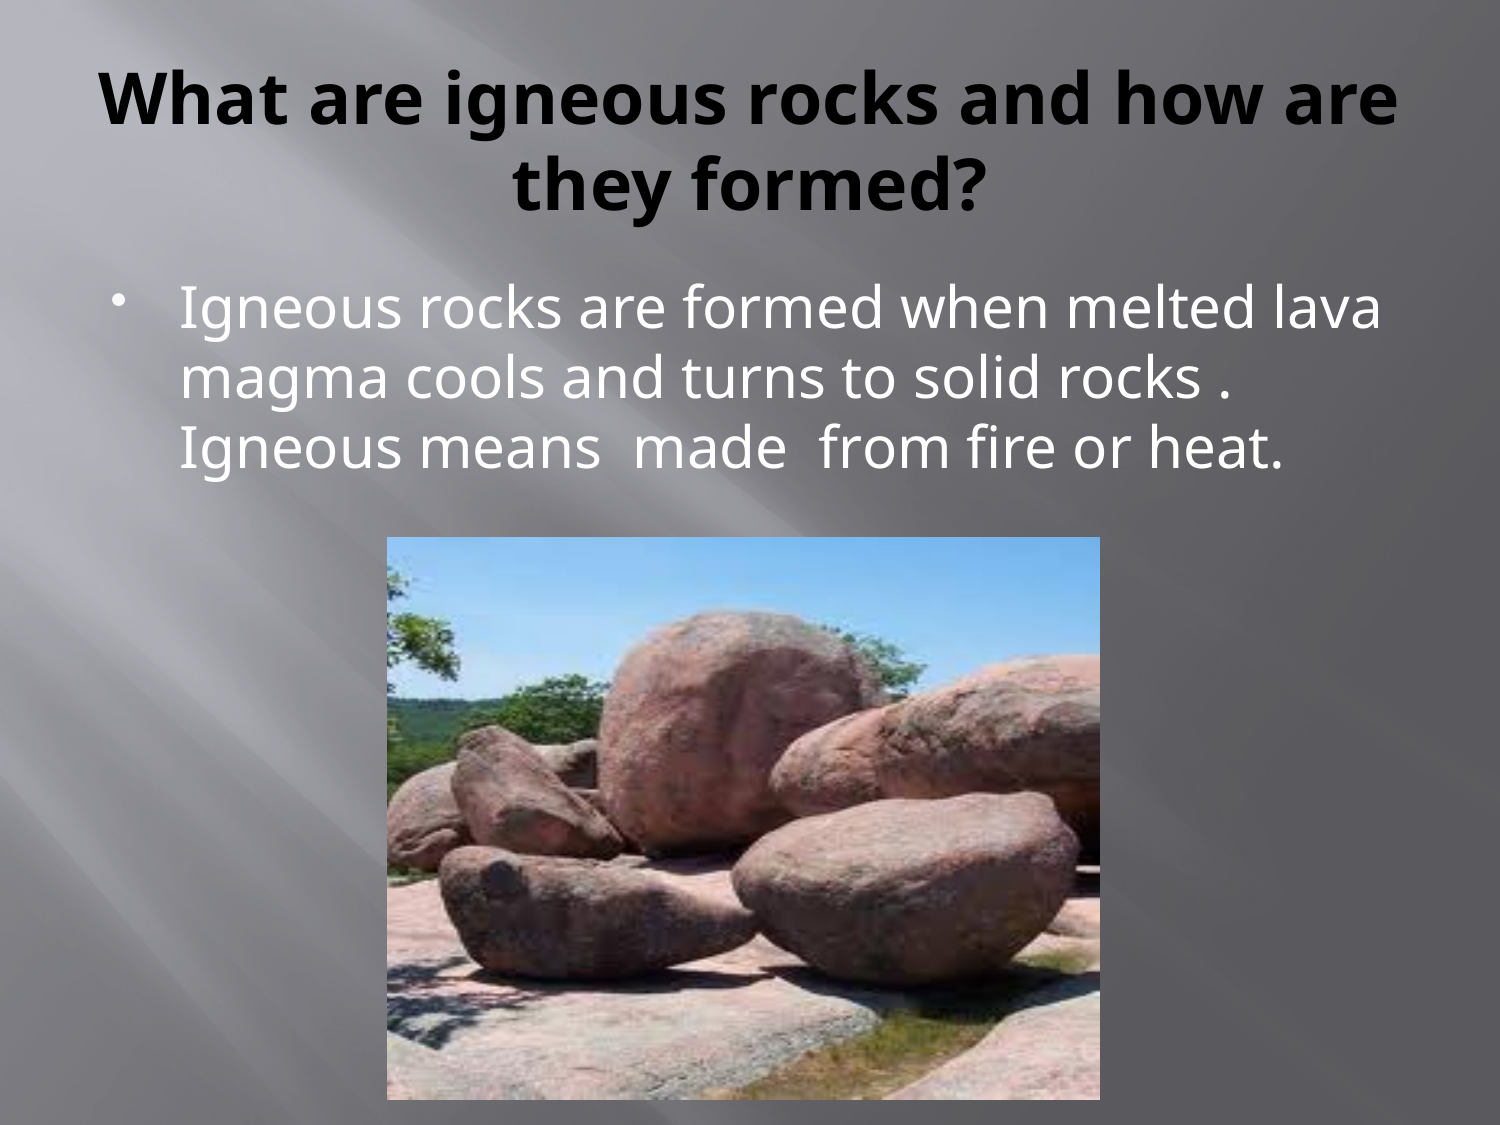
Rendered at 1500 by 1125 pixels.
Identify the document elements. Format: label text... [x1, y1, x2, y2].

list Igneous rocks are formed when melted lava magma cools and turns to solid rocks . Igneous means made from fire or heat. [75, 262, 1425, 1035]
title What are igneous rocks and how are they formed? [75, 45, 1425, 233]
picture [387, 537, 1101, 1101]
